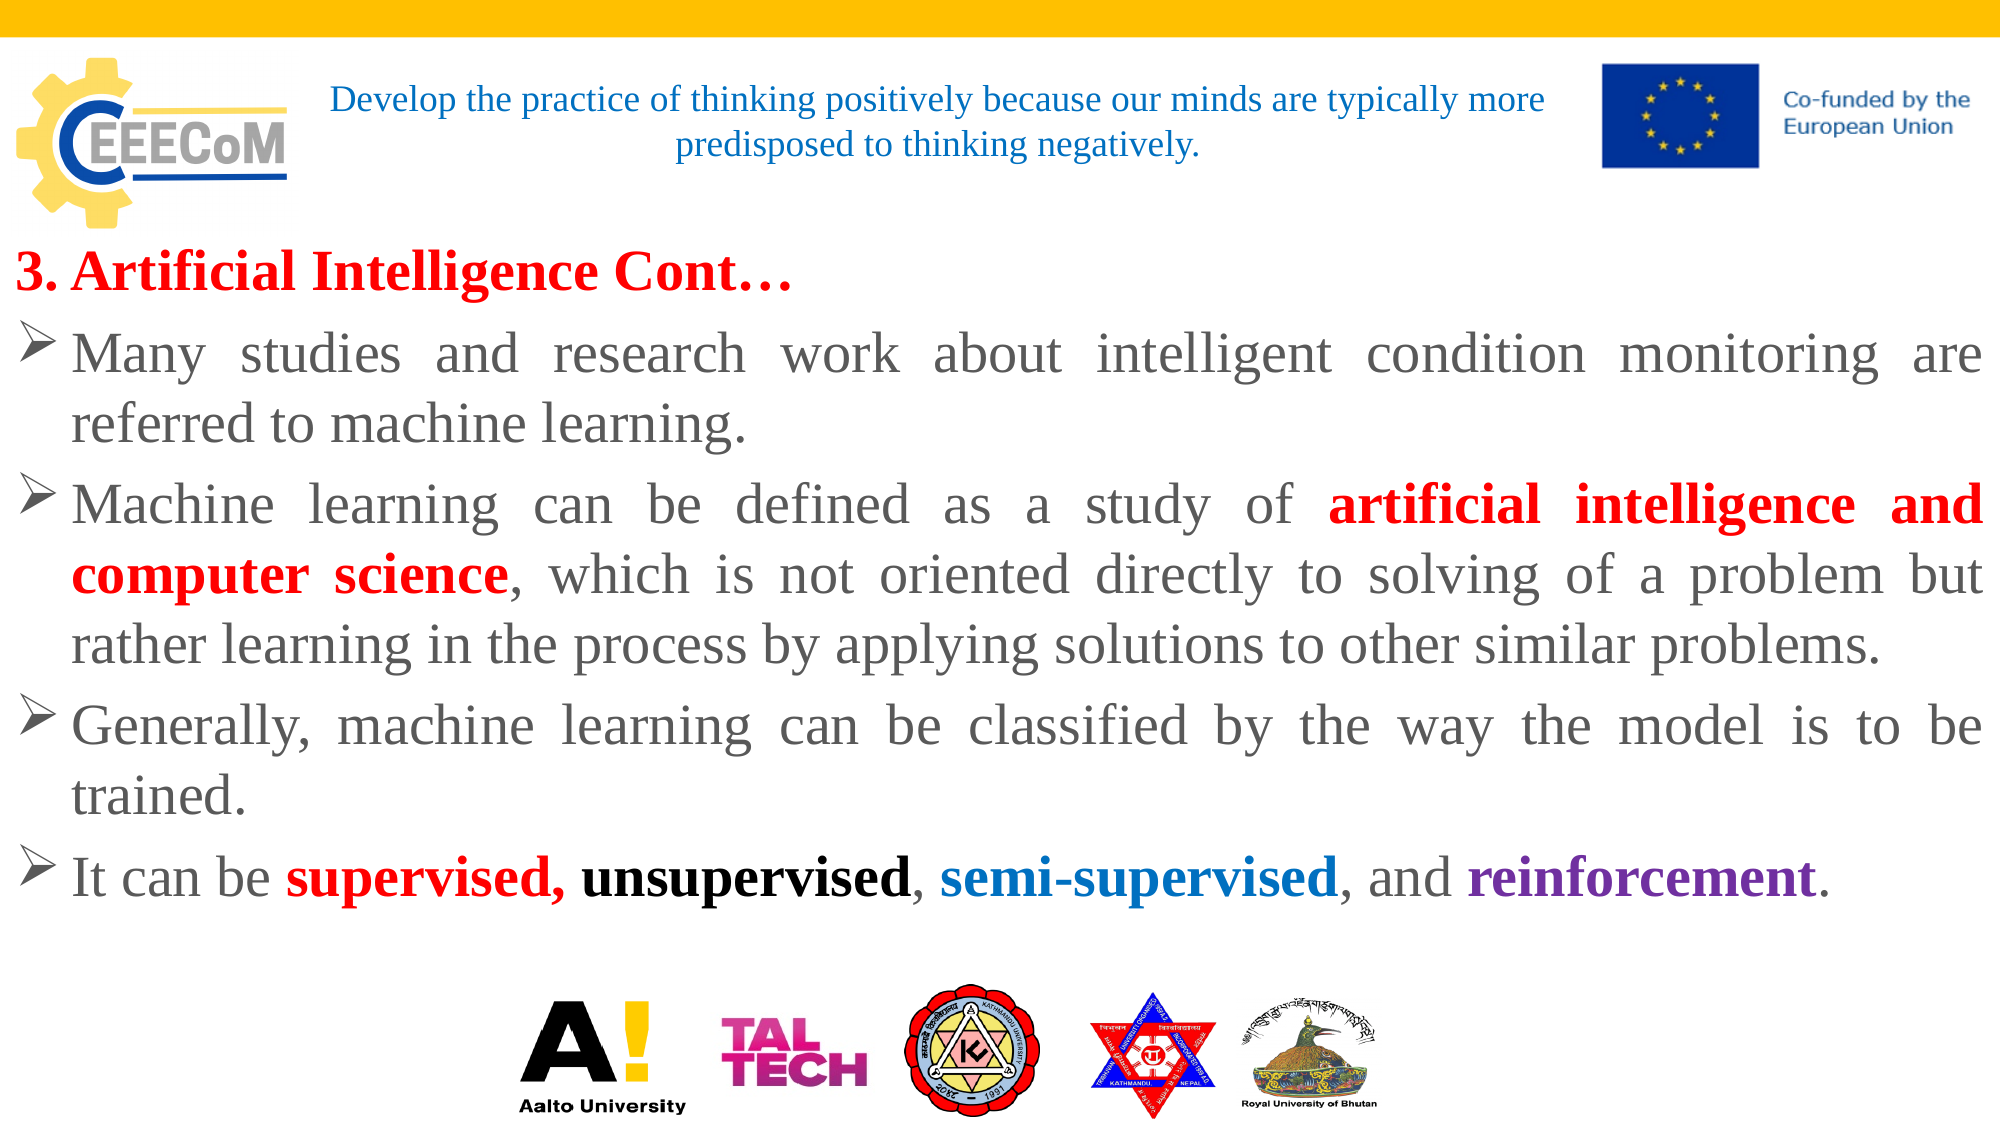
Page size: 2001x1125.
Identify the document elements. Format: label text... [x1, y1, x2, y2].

list 3. Artificial Intelligence Cont… Many studies and research work about intelligent condition monitoring are referred to machine learning. Machine learning can be defined as a study of artificial intelligence and computer science, which is not oriented directly to solving of a problem but rather learning in the process by applying solutions to other similar problems. Generally, machine learning can be classified by the way the model is to be trained. It can be supervised, unsupervised, semi-supervised, and reinforcement. [0, 224, 2000, 975]
picture [1595, 46, 2000, 181]
title Develop the practice of thinking positively because our minds are typically more predisposed to thinking negatively. [312, 37, 1565, 201]
picture [11, 50, 299, 224]
picture [512, 984, 1382, 1125]
